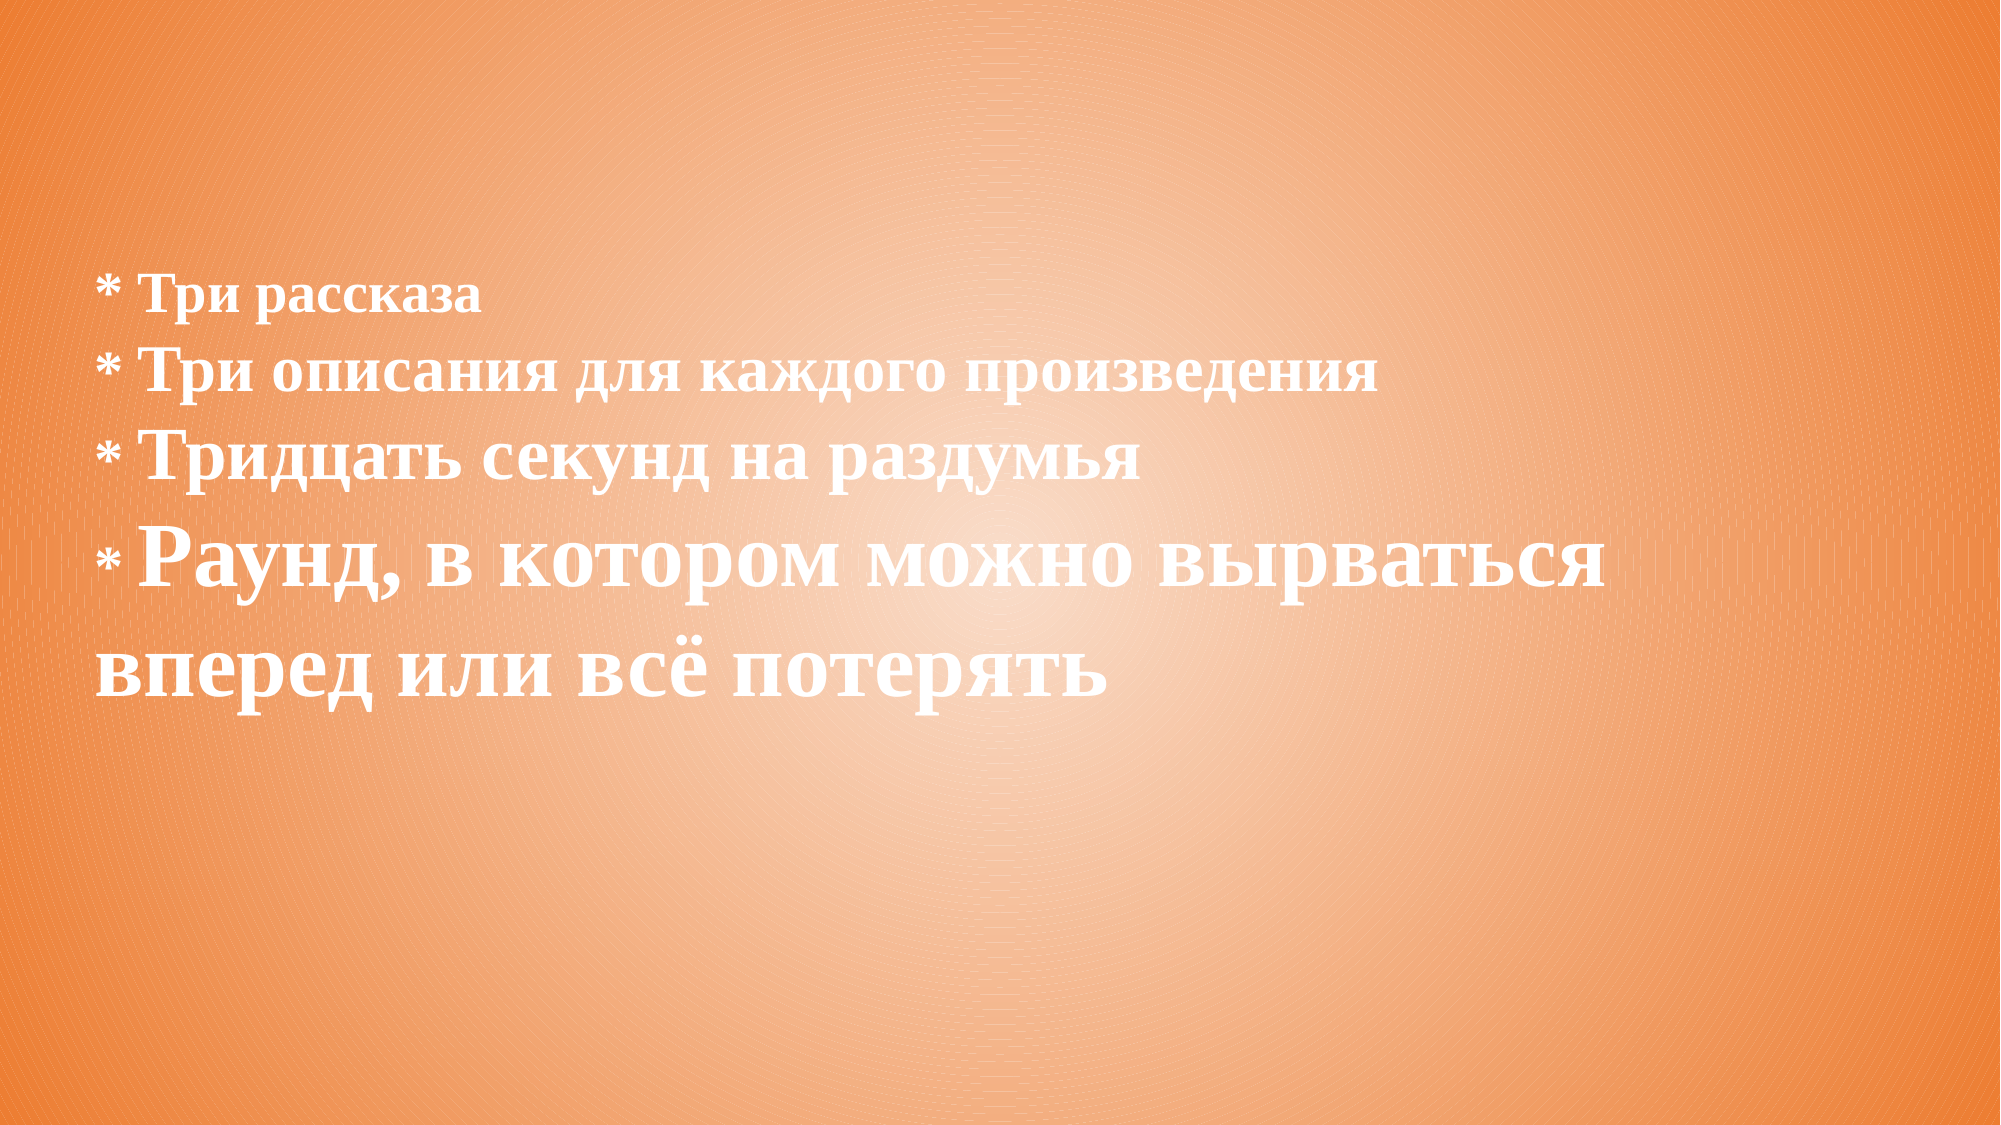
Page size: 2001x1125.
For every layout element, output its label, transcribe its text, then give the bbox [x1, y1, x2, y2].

text_box * Три рассказа * Три описания для каждого произведения * Тридцать секунд на раздумья * Раунд, в котором можно вырваться вперед или всё потерять [79, 247, 1809, 722]
